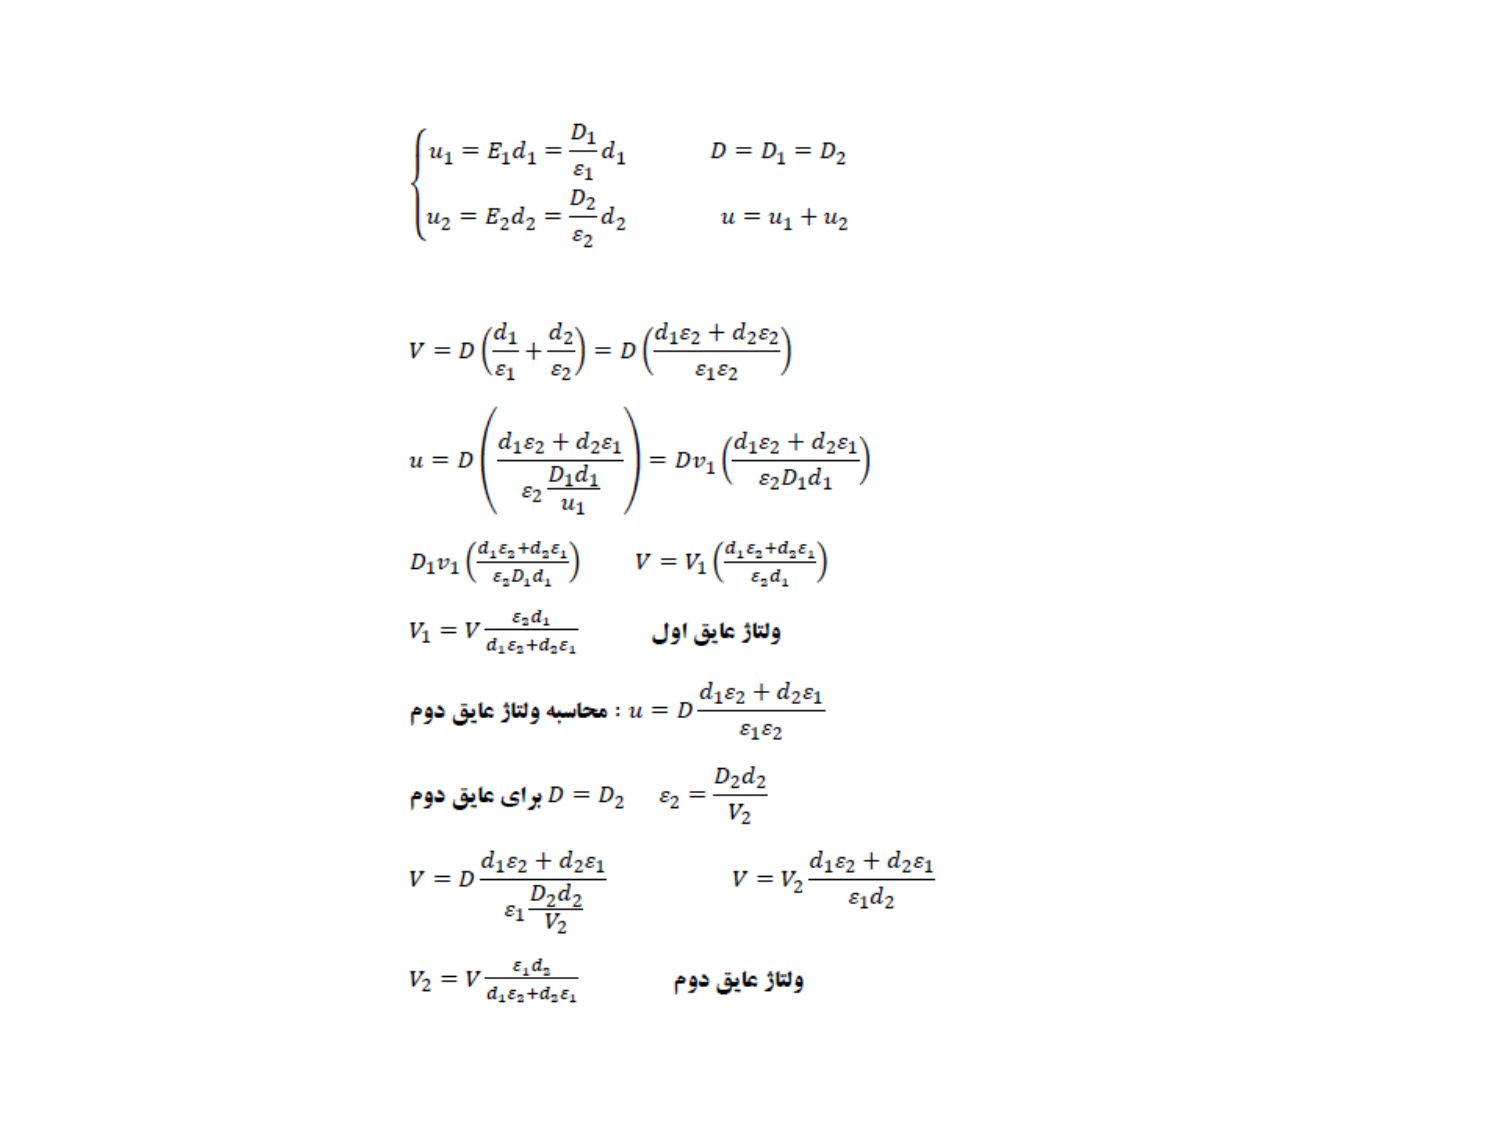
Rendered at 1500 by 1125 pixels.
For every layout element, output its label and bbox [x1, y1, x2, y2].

picture [391, 98, 1109, 1026]
